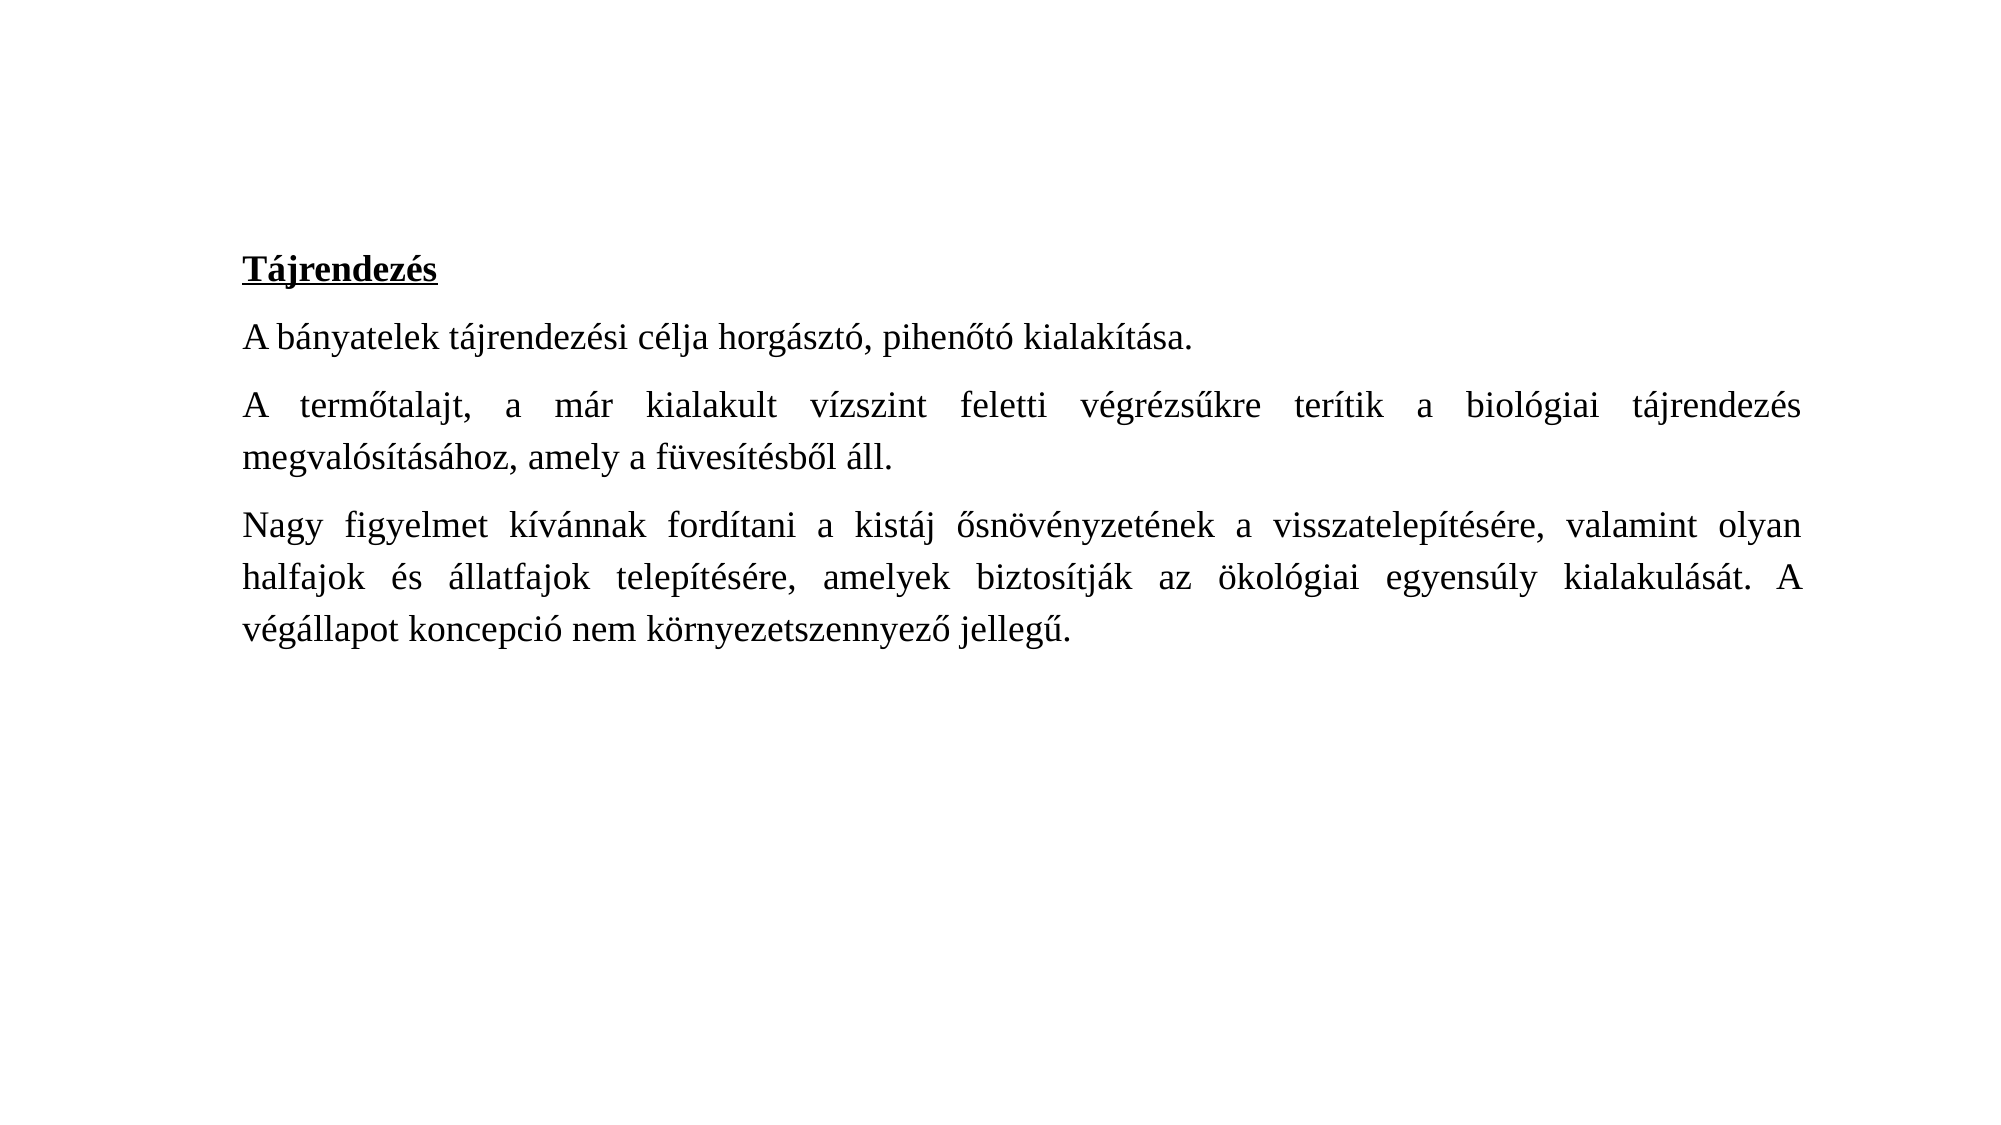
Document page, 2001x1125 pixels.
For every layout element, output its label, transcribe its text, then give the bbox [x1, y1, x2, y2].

text_box Tájrendezés A bányatelek tájrendezési célja horgásztó, pihenőtó kialakítása. A termőtalajt, a már kialakult vízszint feletti végrézsűkre terítik a biológiai tájrendezés megvalósításához, amely a füvesítésből áll. Nagy figyelmet kívánnak fordítani a kistáj ősnövényzetének a visszatelepítésére, valamint olyan halfajok és állatfajok telepítésére, amelyek biztosítják az ökológiai egyensúly kialakulását. A végállapot koncepció nem környezetszennyező jellegű. [227, 229, 1819, 657]
